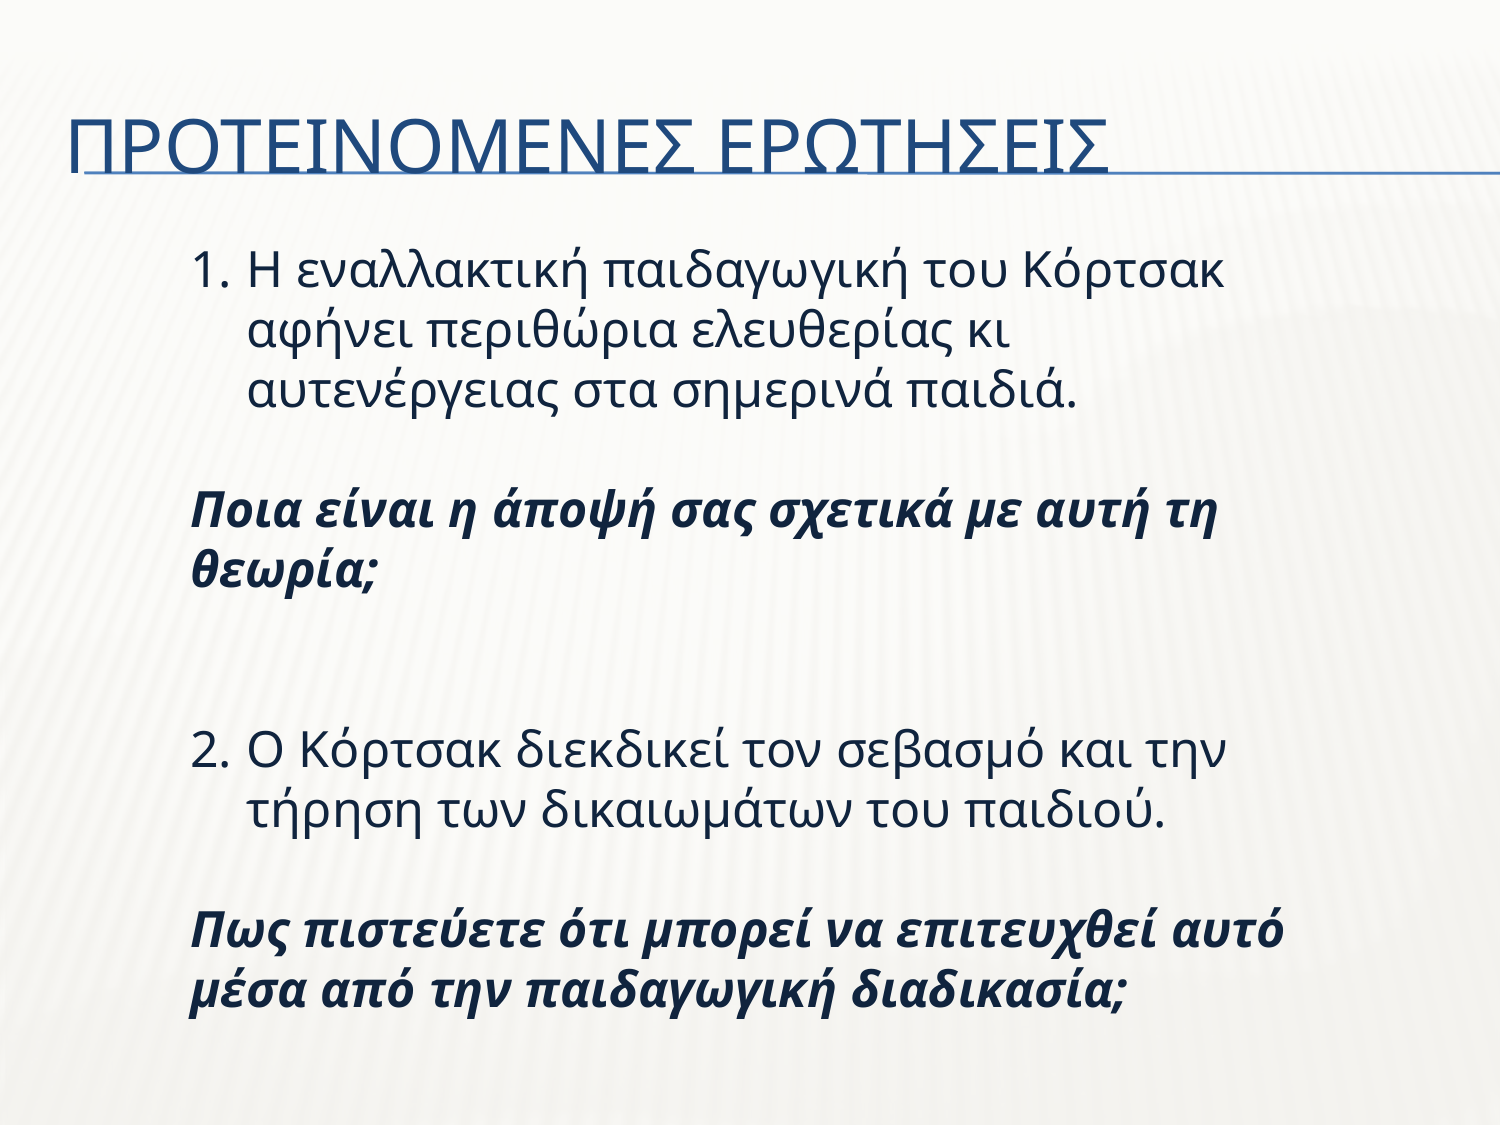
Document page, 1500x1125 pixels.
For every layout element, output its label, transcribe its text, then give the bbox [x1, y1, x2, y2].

text_box Η εναλλακτική παιδαγωγική του Κόρτσακ αφήνει περιθώρια ελευθερίας κι αυτενέργειας στα σημερινά παιδιά. Ποια είναι η άποψή σας σχετικά με αυτή τη θεωρία; Ο Κόρτσακ διεκδικεί τον σεβασμό και την τήρηση των δικαιωμάτων του παιδιού. Πως πιστεύετε ότι μπορεί να επιτευχθεί αυτό μέσα από την παιδαγωγική διαδικασία; [175, 230, 1325, 1026]
title Προτεινομενεσ ερωτησεισ [49, 75, 1475, 213]
